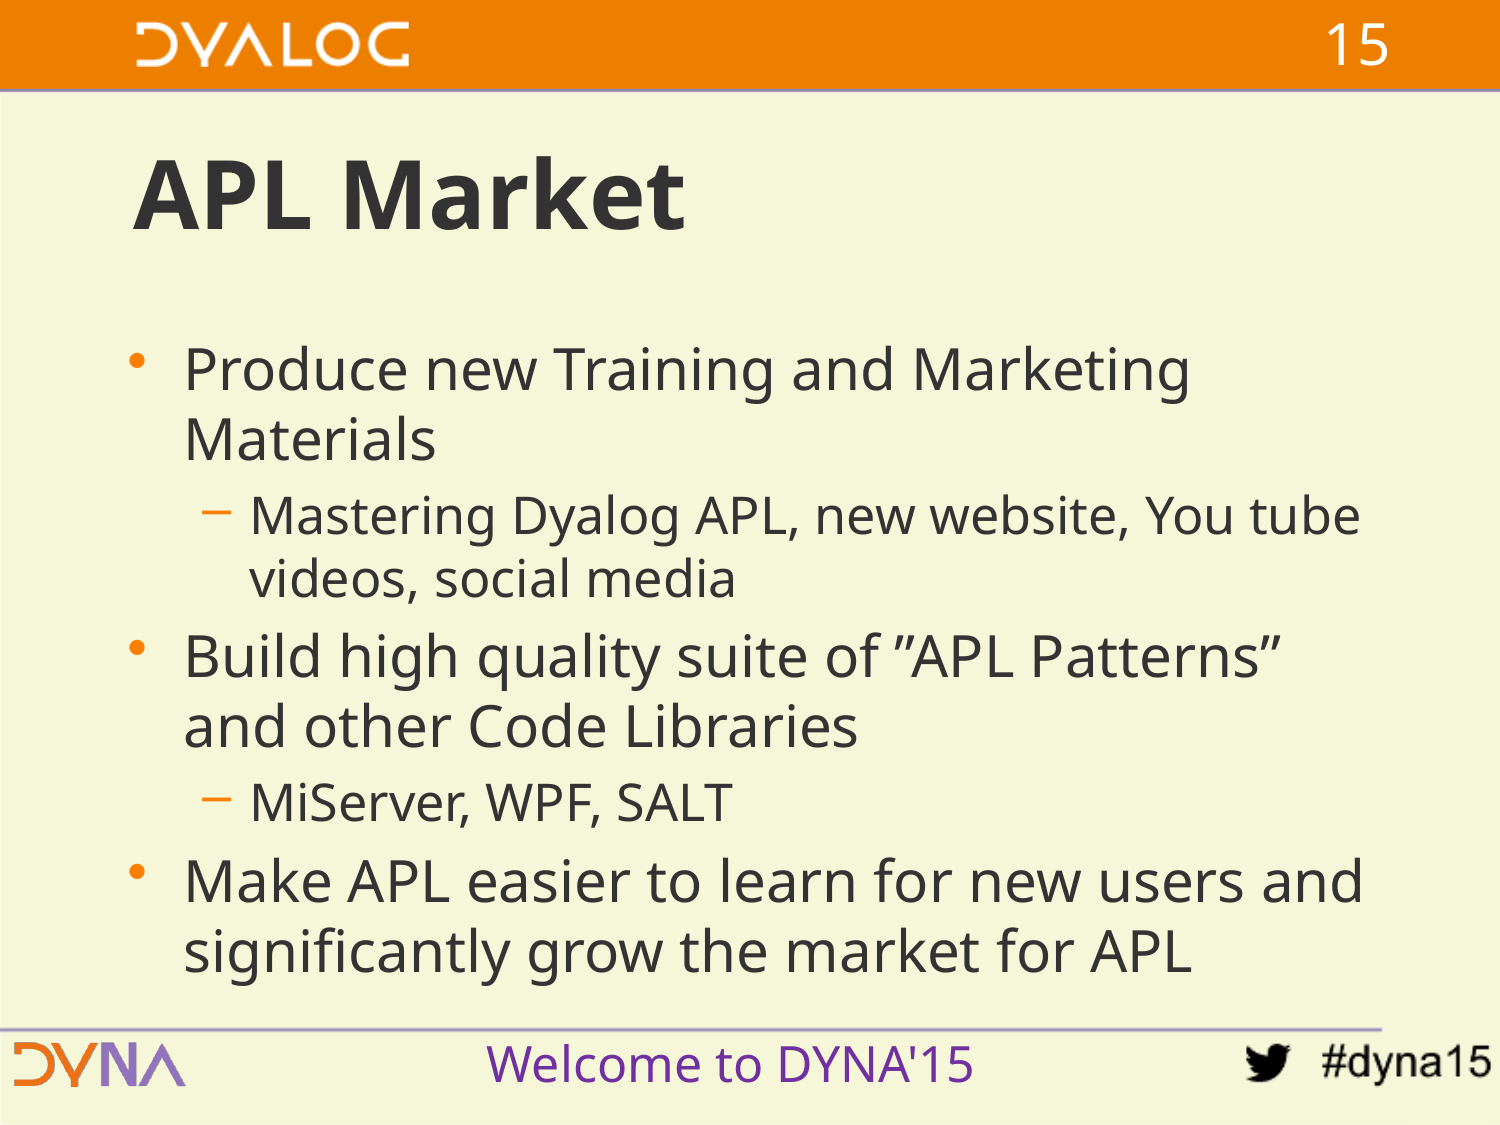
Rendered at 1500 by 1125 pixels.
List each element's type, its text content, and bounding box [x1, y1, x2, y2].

picture [0, 0, 1500, 1125]
list Produce new Training and Marketing Materials Mastering Dyalog APL, new website, You tube videos, social media Build high quality suite of ”APL Patterns” and other Code Libraries MiServer, WPF, SALT Make APL easier to learn for new users and significantly grow the market for APL [112, 324, 1388, 1000]
slide_number 14 [1299, 0, 1406, 75]
text_box APL Market [117, 125, 1416, 313]
footer Welcome to DYNA'15 [249, 1025, 1213, 1100]
